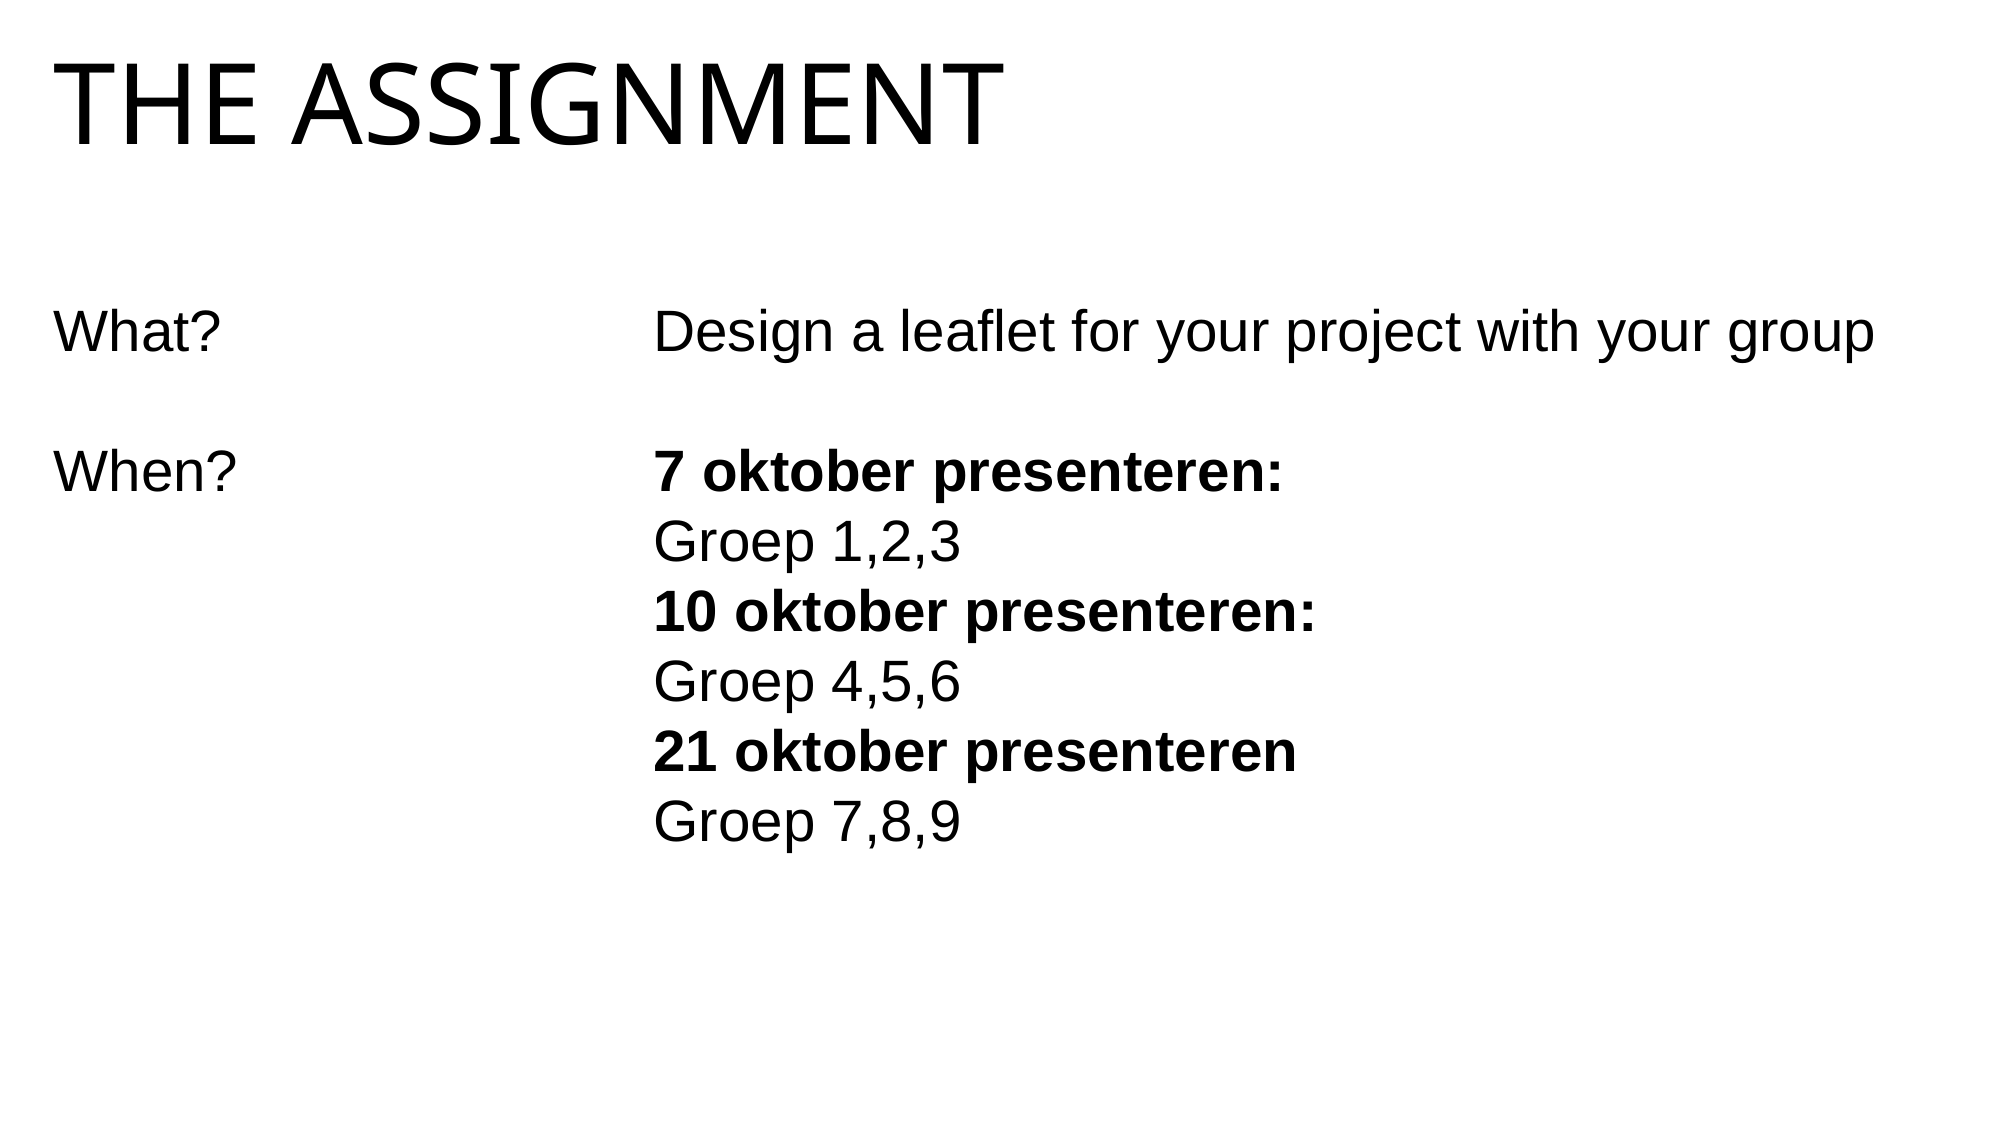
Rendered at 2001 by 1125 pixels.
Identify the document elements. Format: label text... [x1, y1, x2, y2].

text_box The assignment [38, 0, 1603, 175]
text_box What? Design a leaflet for your project with your group When? 7 oktober presenteren: Groep 1,2,3 10 oktober presenteren: Groep 4,5,6 21 oktober presenteren Groep 7,8,9 [38, 285, 2000, 861]
